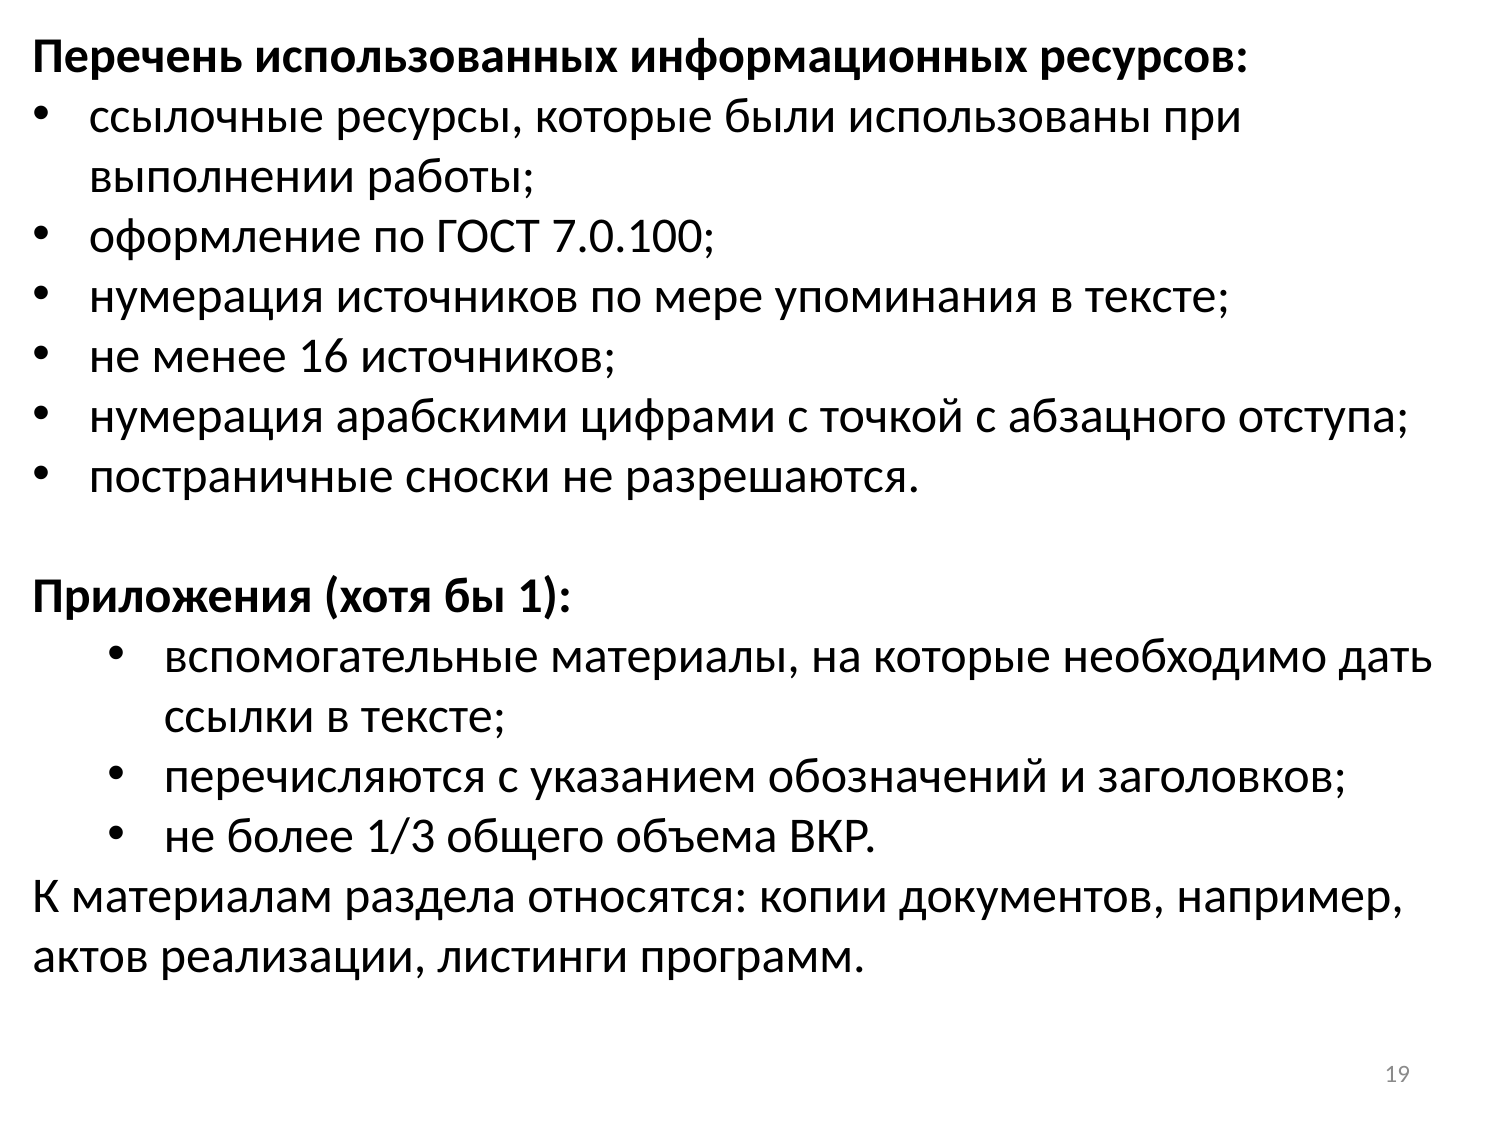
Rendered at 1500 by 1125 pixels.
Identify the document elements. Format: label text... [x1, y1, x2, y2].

slide_number 19 [1074, 1042, 1425, 1103]
text_box Перечень использованных информационных ресурсов: ссылочные ресурсы, которые были использованы при выполнении работы; оформление по ГОСТ 7.0.100; нумерация источников по мере упоминания в тексте; не менее 16 источников; нумерация арабскими цифрами с точкой с абзацного отступа; постраничные сноски не разрешаются. Приложения (хотя бы 1): вспомогательные материалы, на которые необходимо дать ссылки в тексте; перечисляются с указанием обозначений и заголовков; не более 1/3 общего объема ВКР. К материалам раздела относятся: копии документов, например, актов реализации, листинги программ. [17, 15, 1471, 990]
